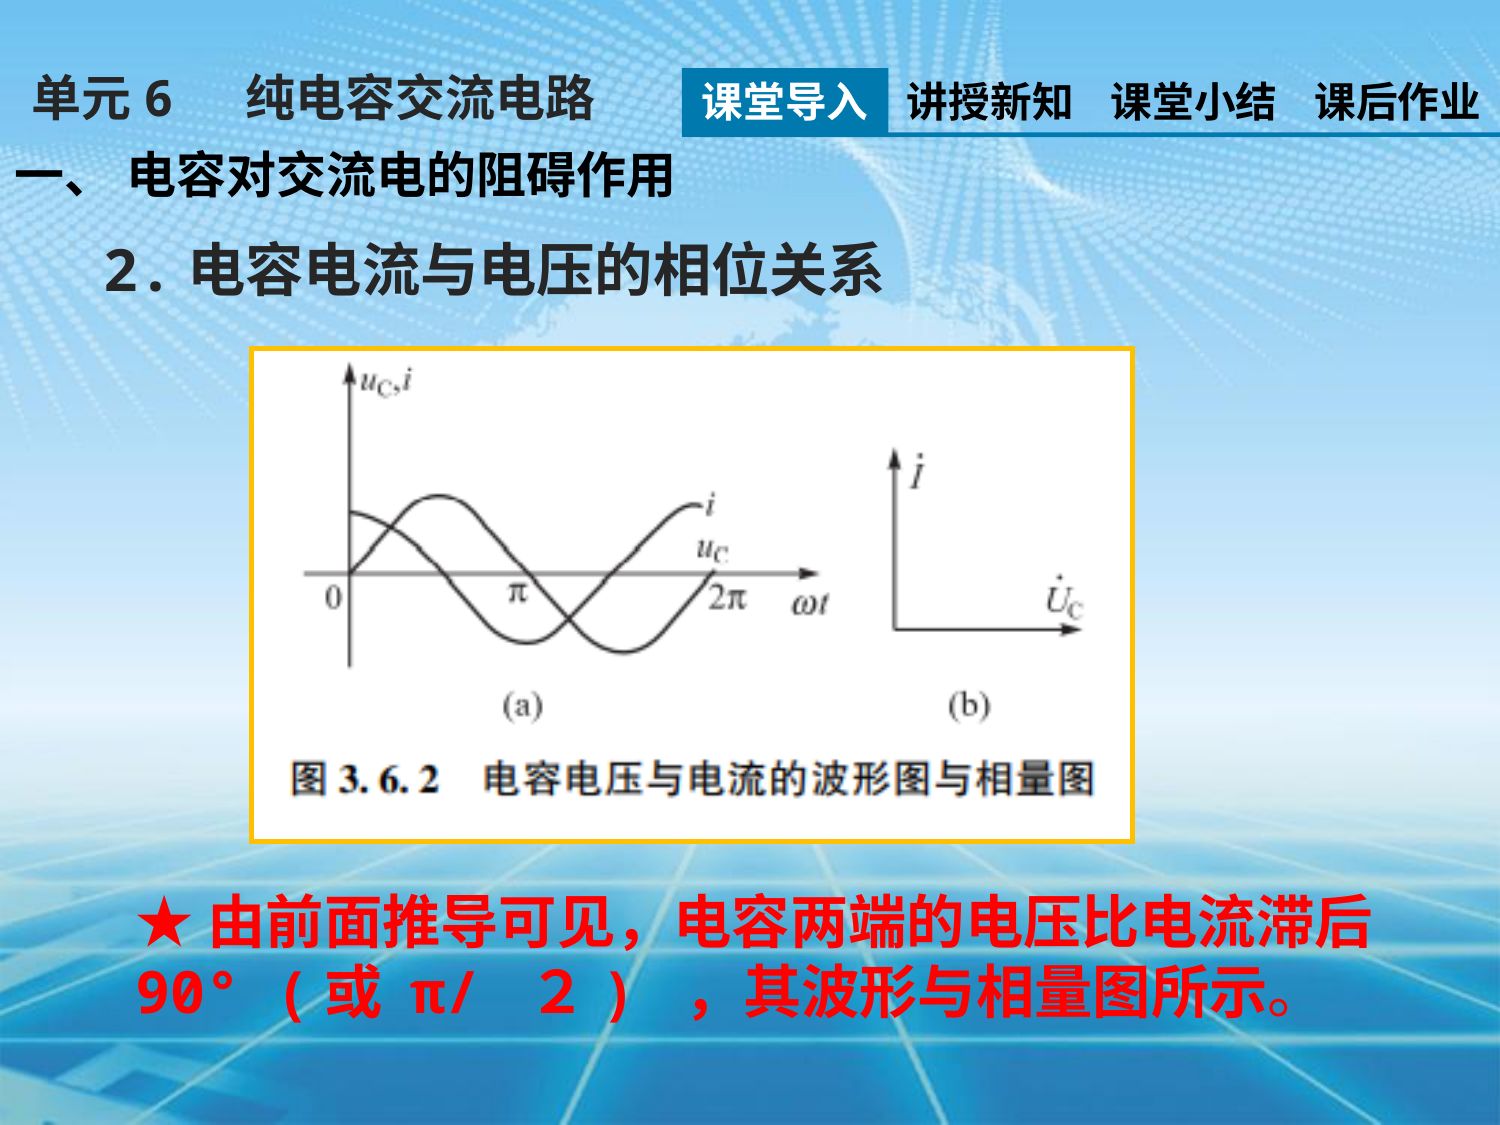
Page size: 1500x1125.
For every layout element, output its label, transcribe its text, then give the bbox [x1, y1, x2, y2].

picture [0, 0, 1500, 136]
text_box 一、 电容对交流电的阻碍作用 [0, 136, 980, 211]
picture [0, 138, 1500, 1125]
text_box ★由前面推导可见，电容两端的电压比电流滞后90° (或 π/ ２) ，其波形与相量图所示。 [120, 878, 1399, 1033]
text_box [16, 59, 1500, 135]
text_box 2.电容电流与电压的相位关系 [88, 225, 964, 311]
